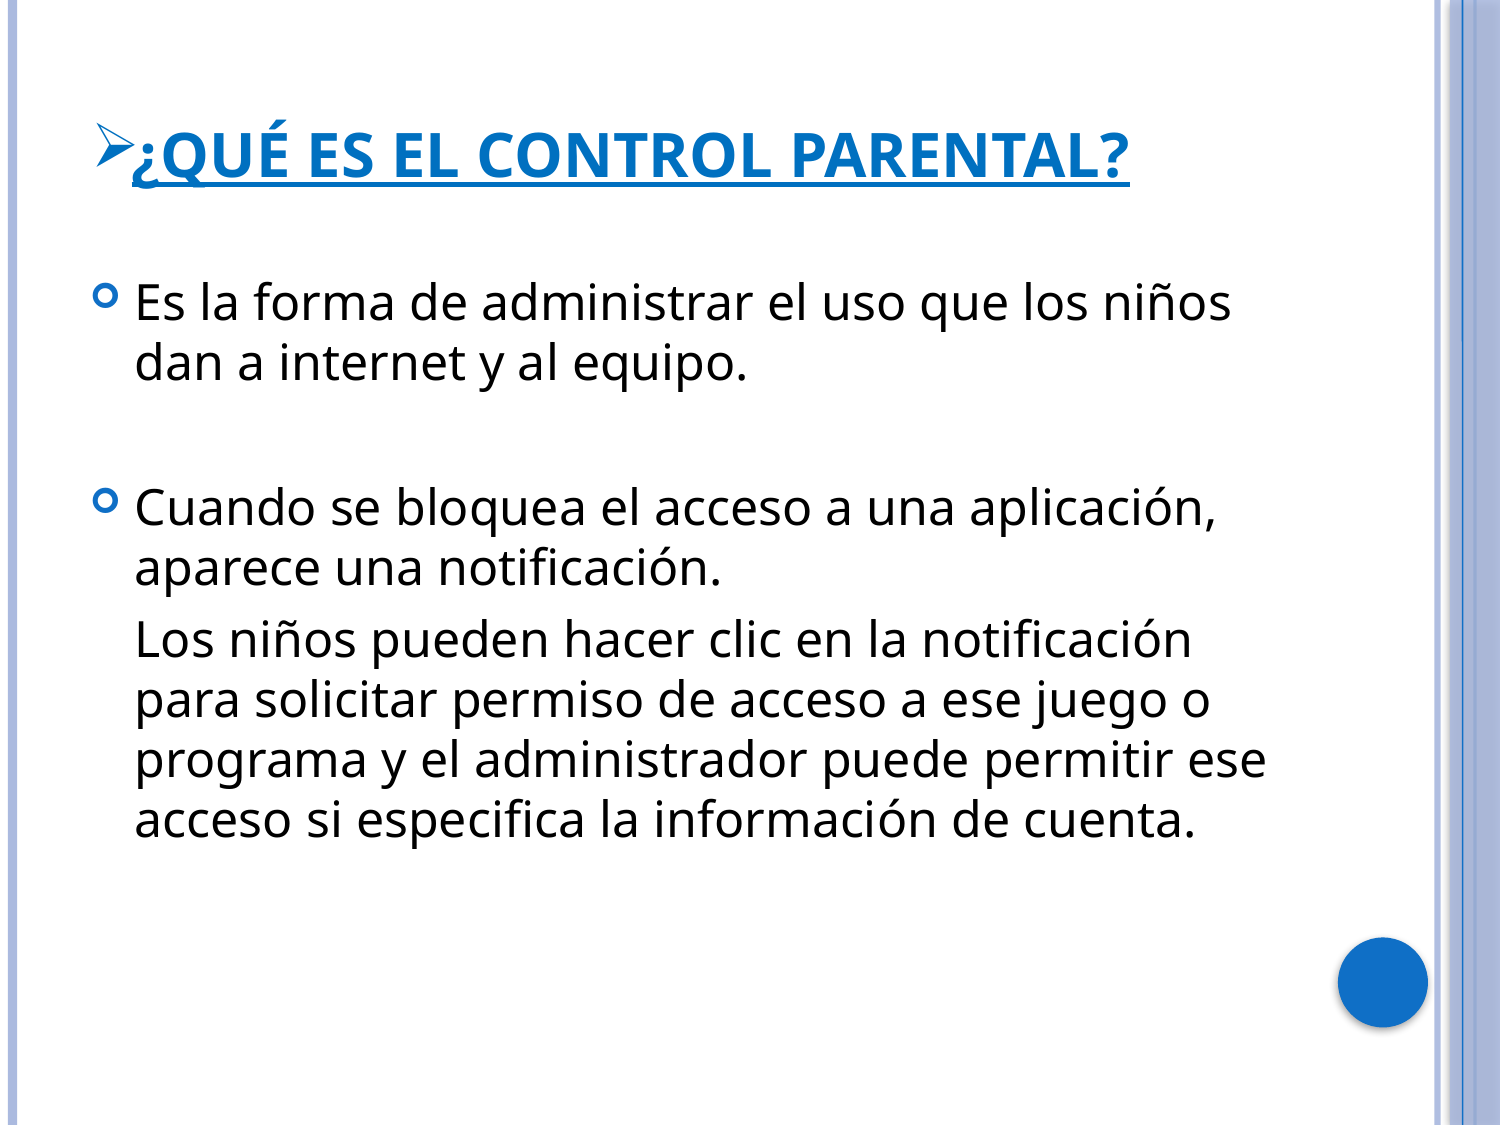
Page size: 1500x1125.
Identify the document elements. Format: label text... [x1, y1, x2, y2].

list Es la forma de administrar el uso que los niños dan a internet y al equipo. Cuando se bloquea el acceso a una aplicación, aparece una notificación. Los niños pueden hacer clic en la notificación para solicitar permiso de acceso a ese juego o programa y el administrador puede permitir ese acceso si especifica la información de cuenta. [75, 262, 1300, 1062]
title ¿Qué es el control parental? [76, 42, 1189, 198]
